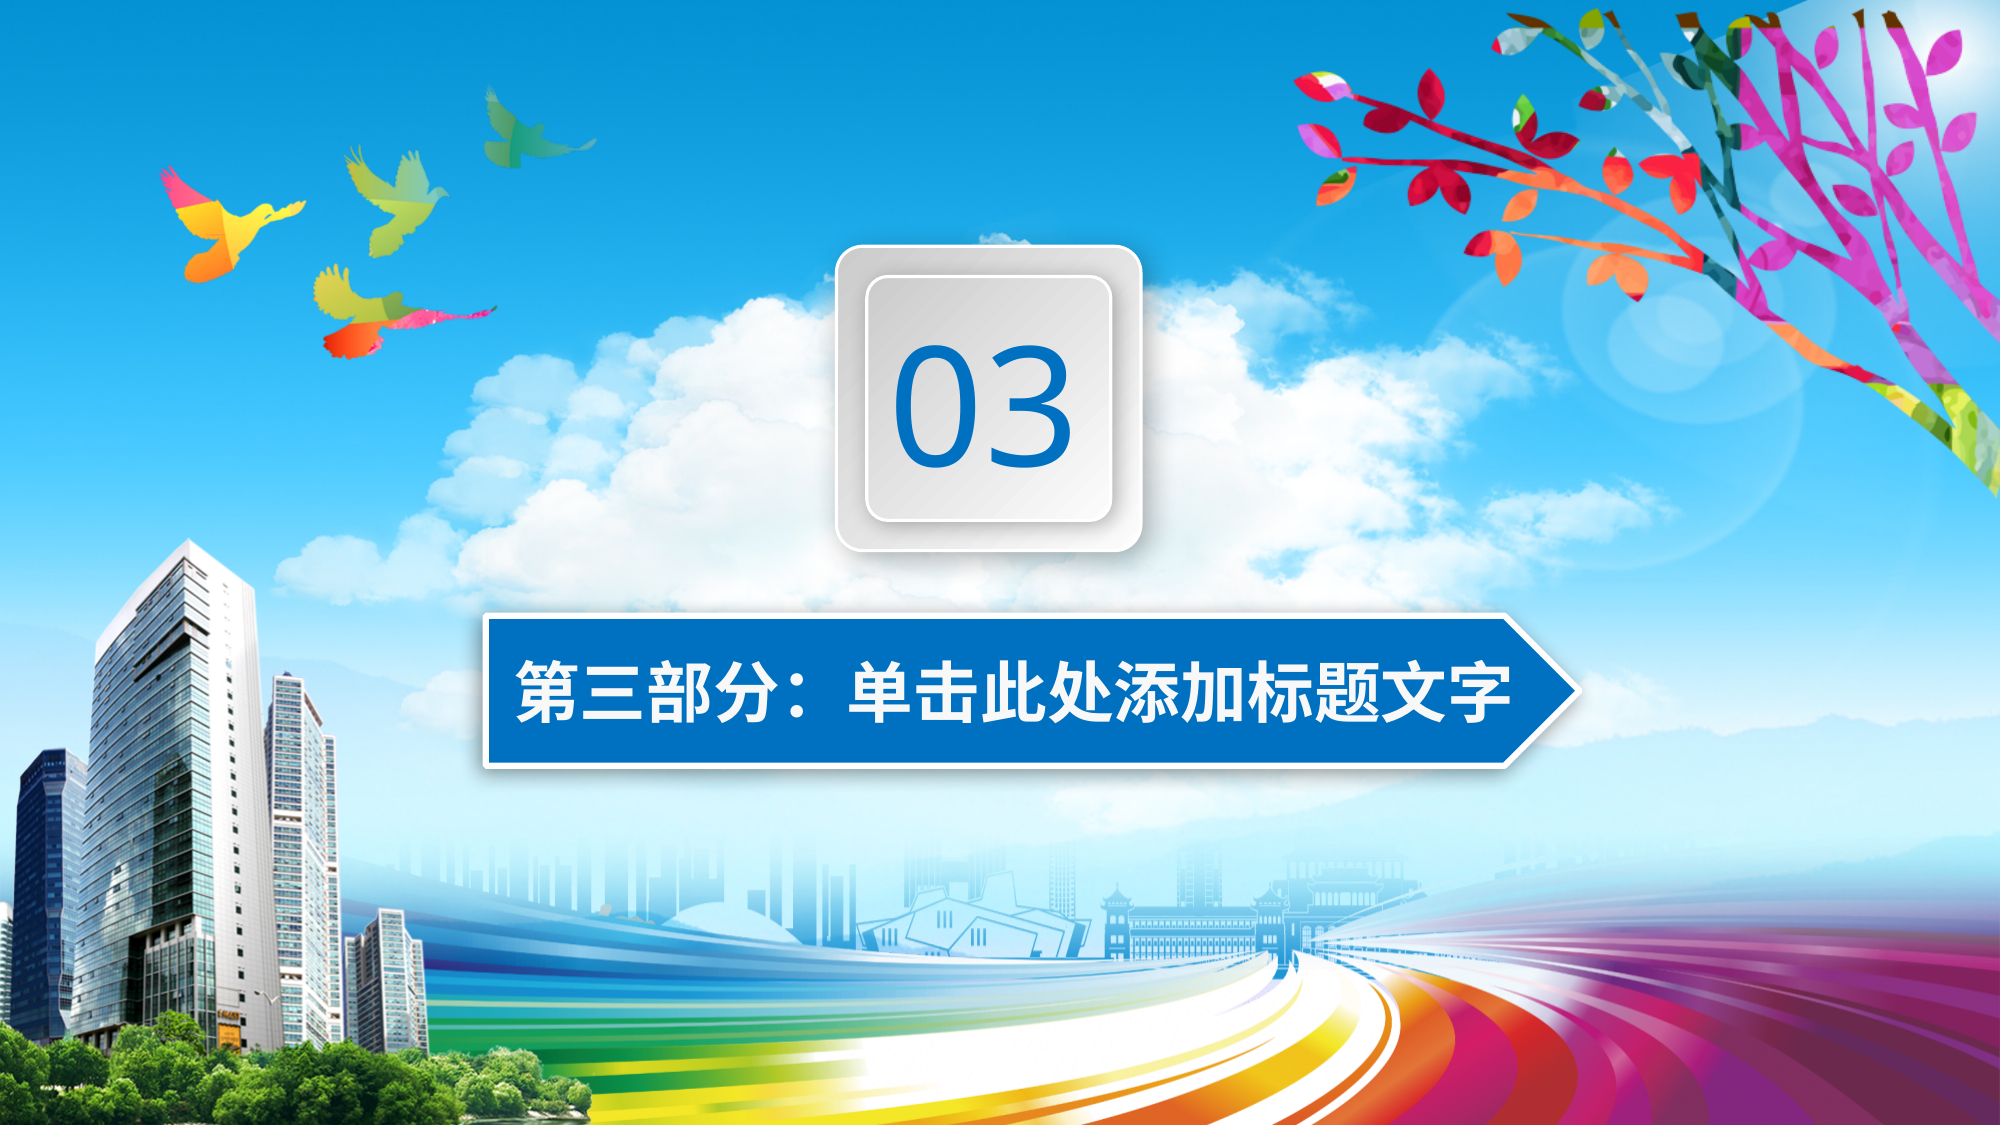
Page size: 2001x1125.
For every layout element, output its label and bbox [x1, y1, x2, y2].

picture [1579, 9, 1604, 50]
picture [0, 0, 2000, 1125]
text_box [836, 246, 1141, 551]
